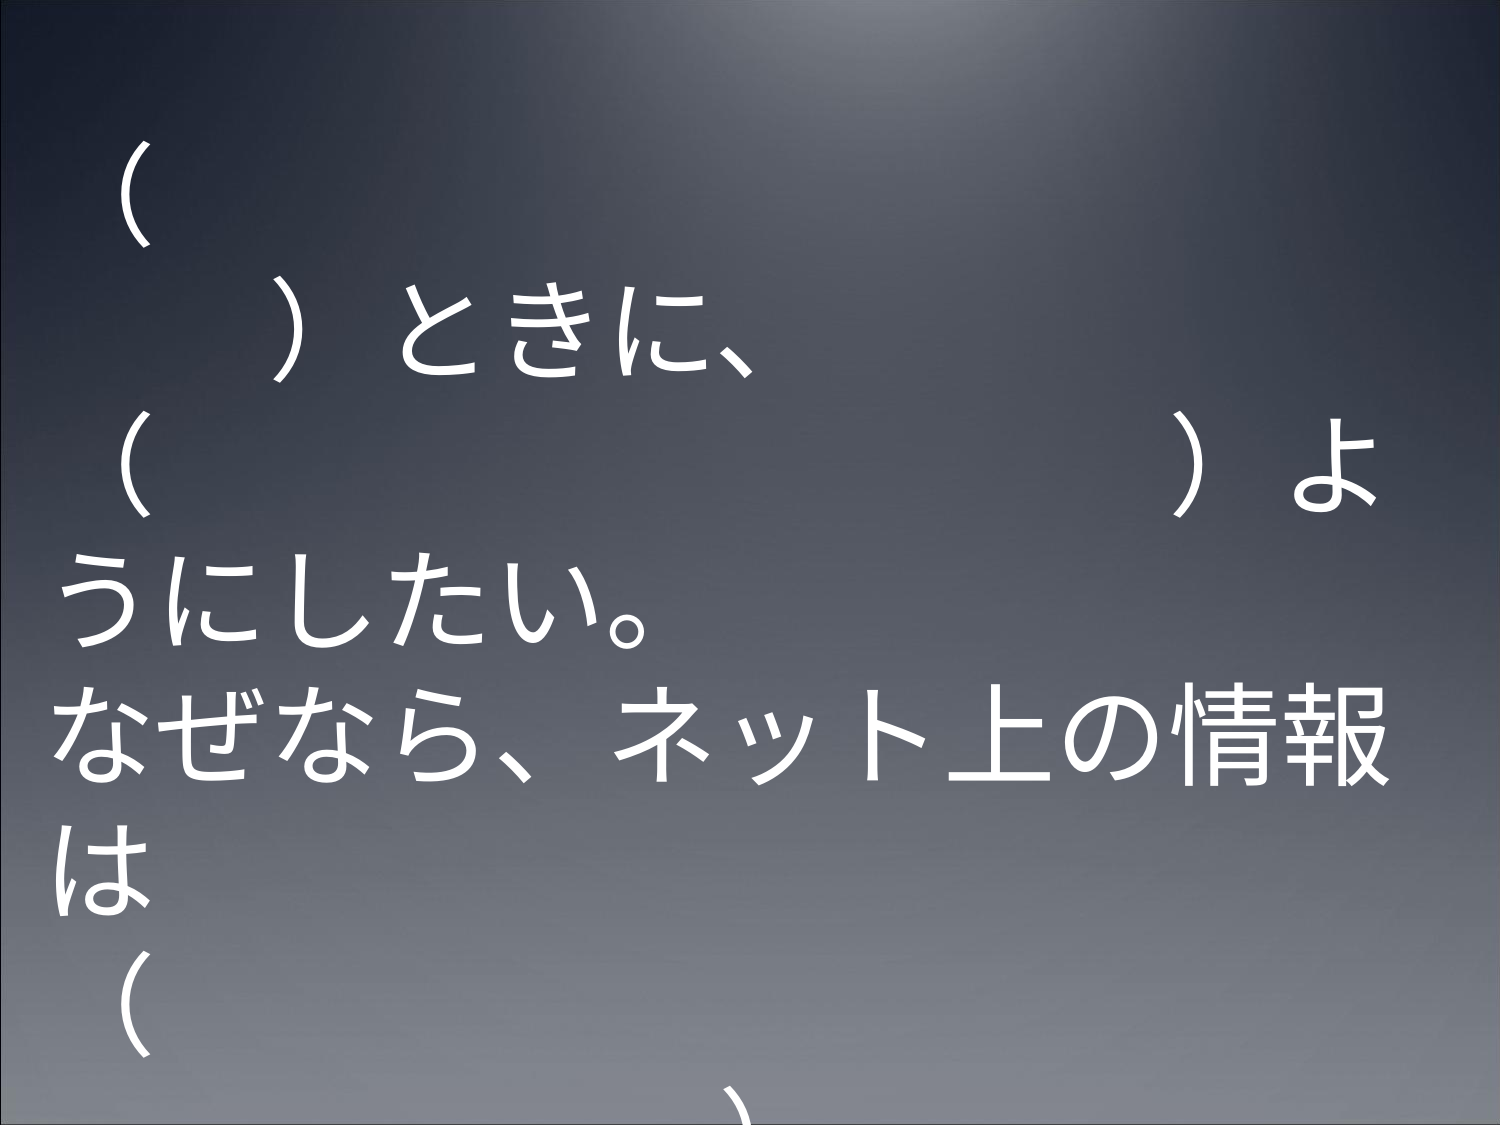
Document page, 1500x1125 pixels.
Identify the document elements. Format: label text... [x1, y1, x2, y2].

text_box （ ）ときに、 （ ）ようにしたい。 なぜなら、ネット上の情報は （ ） から。 [28, 117, 1500, 1125]
picture [0, 0, 1500, 1125]
